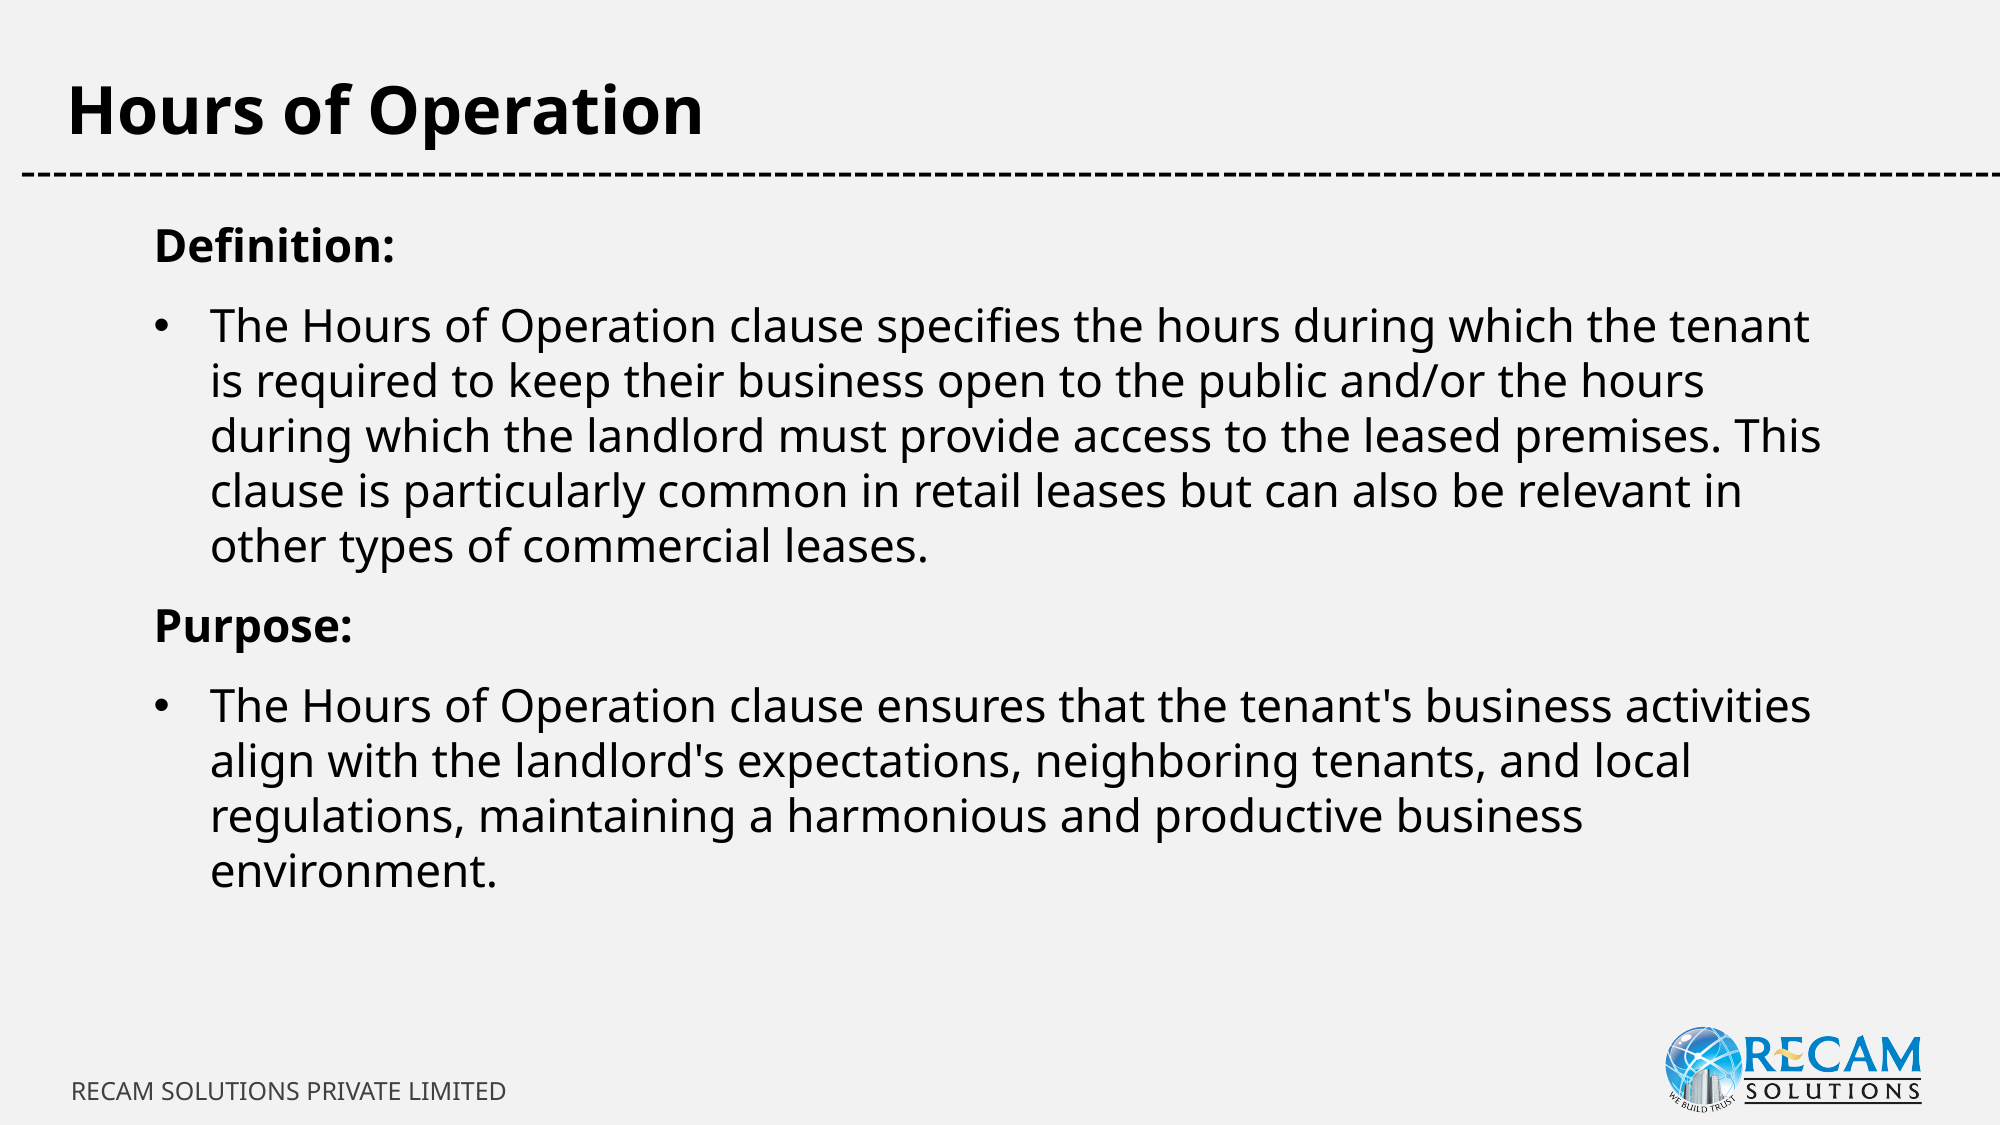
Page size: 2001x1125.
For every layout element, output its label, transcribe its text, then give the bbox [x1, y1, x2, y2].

text_box Definition: The Hours of Operation clause specifies the hours during which the tenant is required to keep their business open to the public and/or the hours during which the landlord must provide access to the leased premises. This clause is particularly common in retail leases but can also be relevant in other types of commercial leases. Purpose: The Hours of Operation clause ensures that the tenant's business activities align with the landlord's expectations, neighboring tenants, and local regulations, maintaining a harmonious and productive business environment. [138, 209, 1842, 905]
footer RECAM SOLUTIONS PRIVATE LIMITED [70, 1073, 971, 1107]
text_box ----------------------------------------------------------------------------------------------------------------------------- [6, 131, 2000, 207]
picture [1652, 1014, 1935, 1125]
text_box Hours of Operation [51, 60, 1979, 131]
